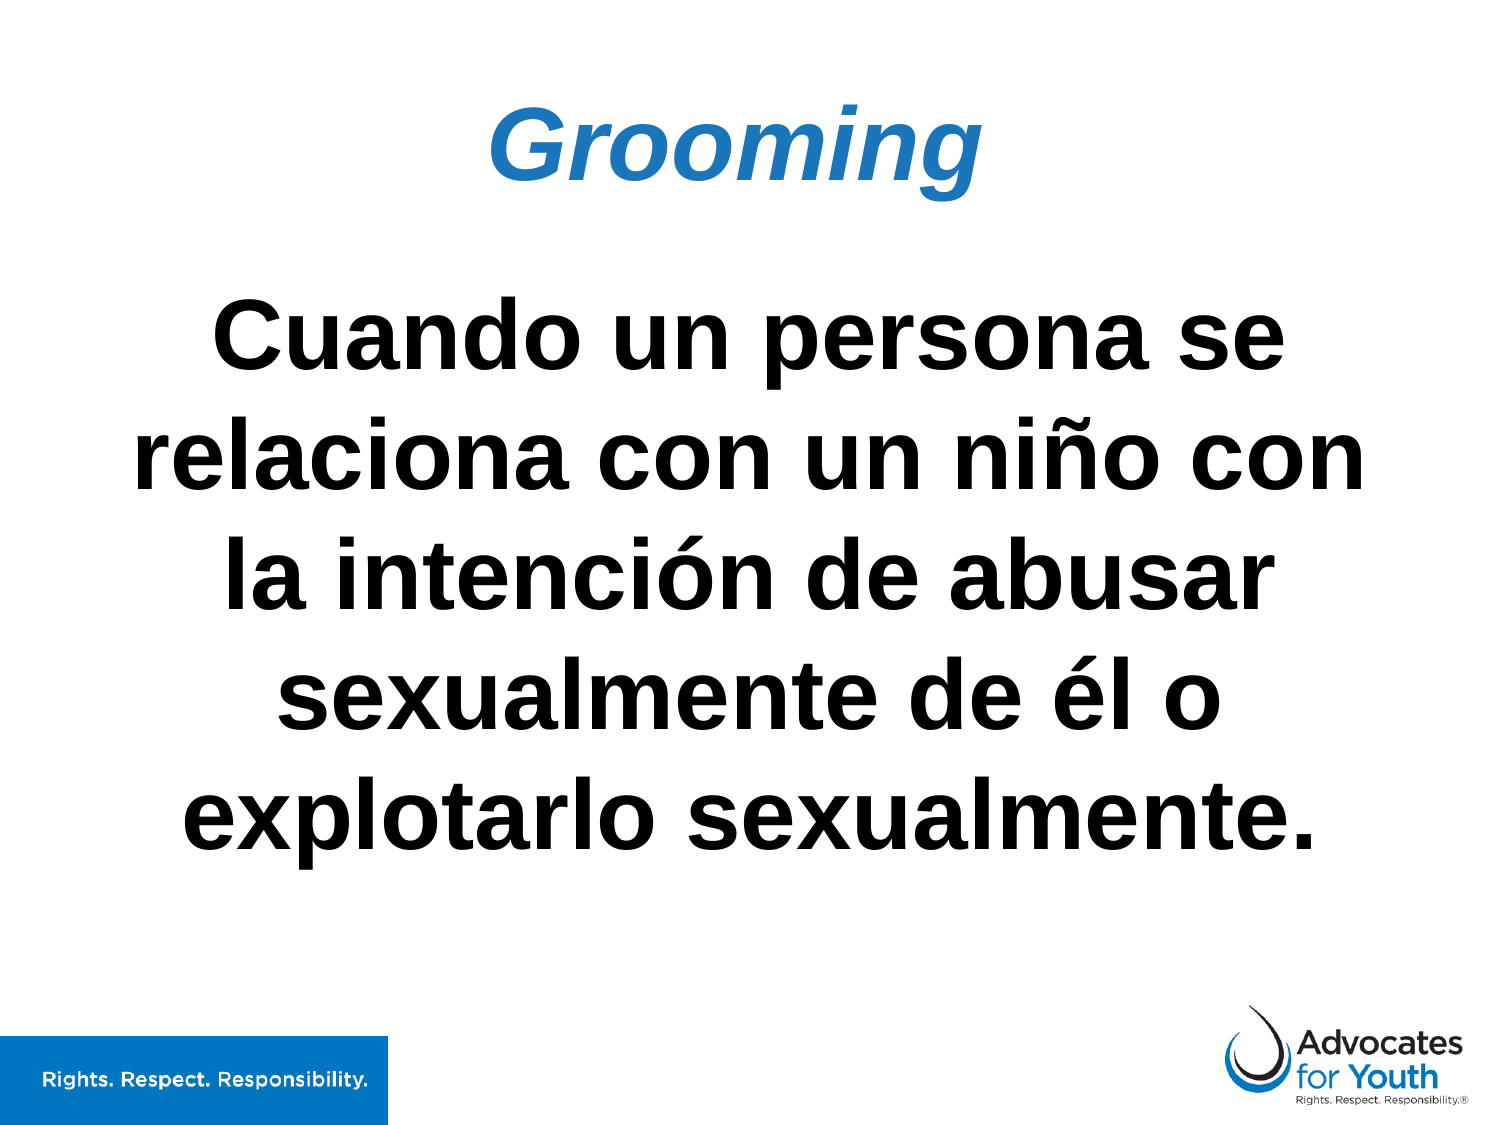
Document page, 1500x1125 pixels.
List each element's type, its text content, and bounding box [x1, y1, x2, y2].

picture [0, 1036, 388, 1125]
list Cuando un persona se relaciona con un niño con la intención de abusar sexualmente de él o explotarlo sexualmente. [75, 262, 1425, 1005]
picture [1199, 990, 1500, 1125]
title Grooming [75, 45, 1425, 233]
